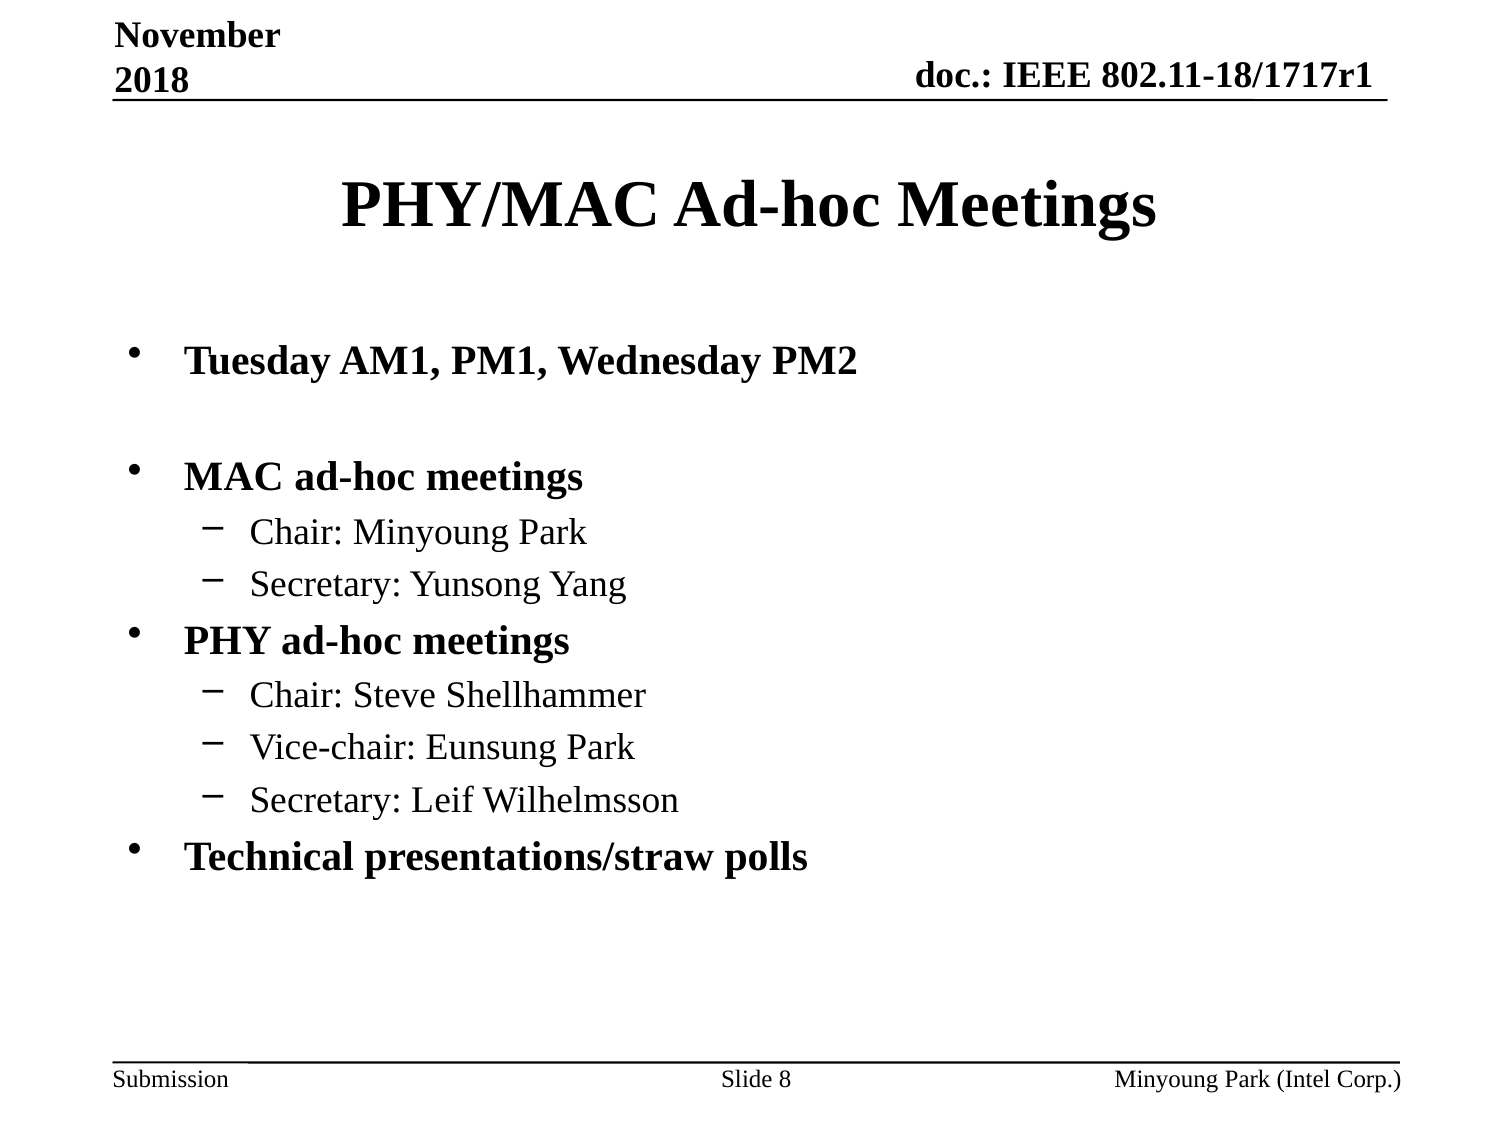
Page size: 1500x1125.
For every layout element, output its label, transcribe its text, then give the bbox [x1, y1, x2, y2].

title PHY/MAC Ad-hoc Meetings [112, 112, 1388, 288]
list Tuesday AM1, PM1, Wednesday PM2 MAC ad-hoc meetings Chair: Minyoung Park Secretary: Yunsong Yang PHY ad-hoc meetings Chair: Steve Shellhammer Vice-chair: Eunsung Park Secretary: Leif Wilhelmsson Technical presentations/straw polls [112, 324, 1388, 1000]
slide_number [114, 54, 335, 101]
footer Minyoung Park (Intel Corp.) [949, 1061, 1402, 1093]
slide_number Slide 8 [712, 1061, 800, 1093]
